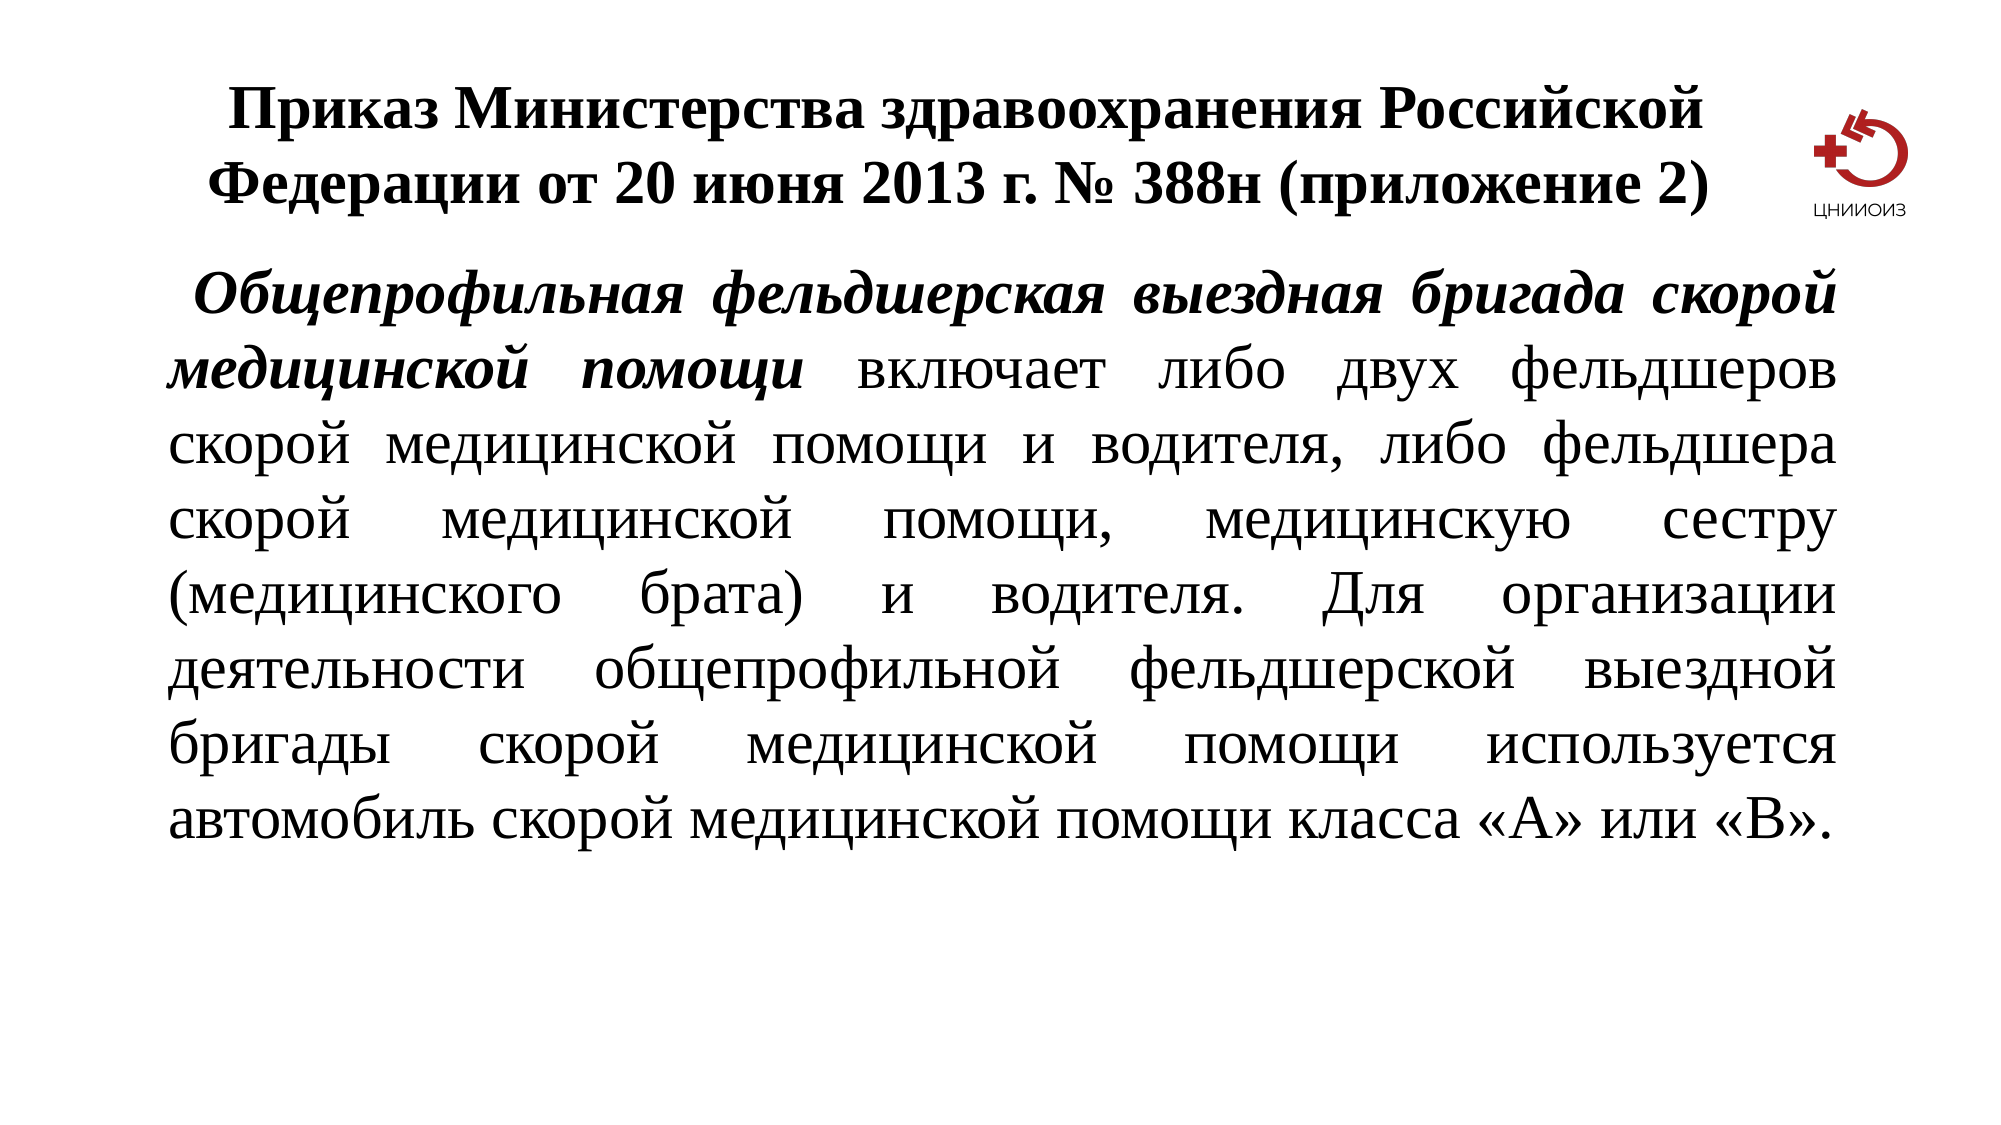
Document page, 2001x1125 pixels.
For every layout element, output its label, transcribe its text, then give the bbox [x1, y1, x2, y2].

picture [1813, 108, 1909, 220]
title Приказ Министерства здравоохранения Российской Федерации от 20 июня 2013 г. № 388н (приложение 2) [133, 46, 1802, 235]
list Общепрофильная фельдшерская выездная бригада скорой медицинской помощи включает либо двух фельдшеров скорой медицинской помощи и водителя, либо фельдшера скорой медицинской помощи, медицинскую сестру (медицинского брата) и водителя. Для организации деятельности общепрофильной фельдшерской выездной бригады скорой медицинской помощи используется автомобиль скорой медицинской помощи класса «A» или «B». [97, 243, 1855, 986]
